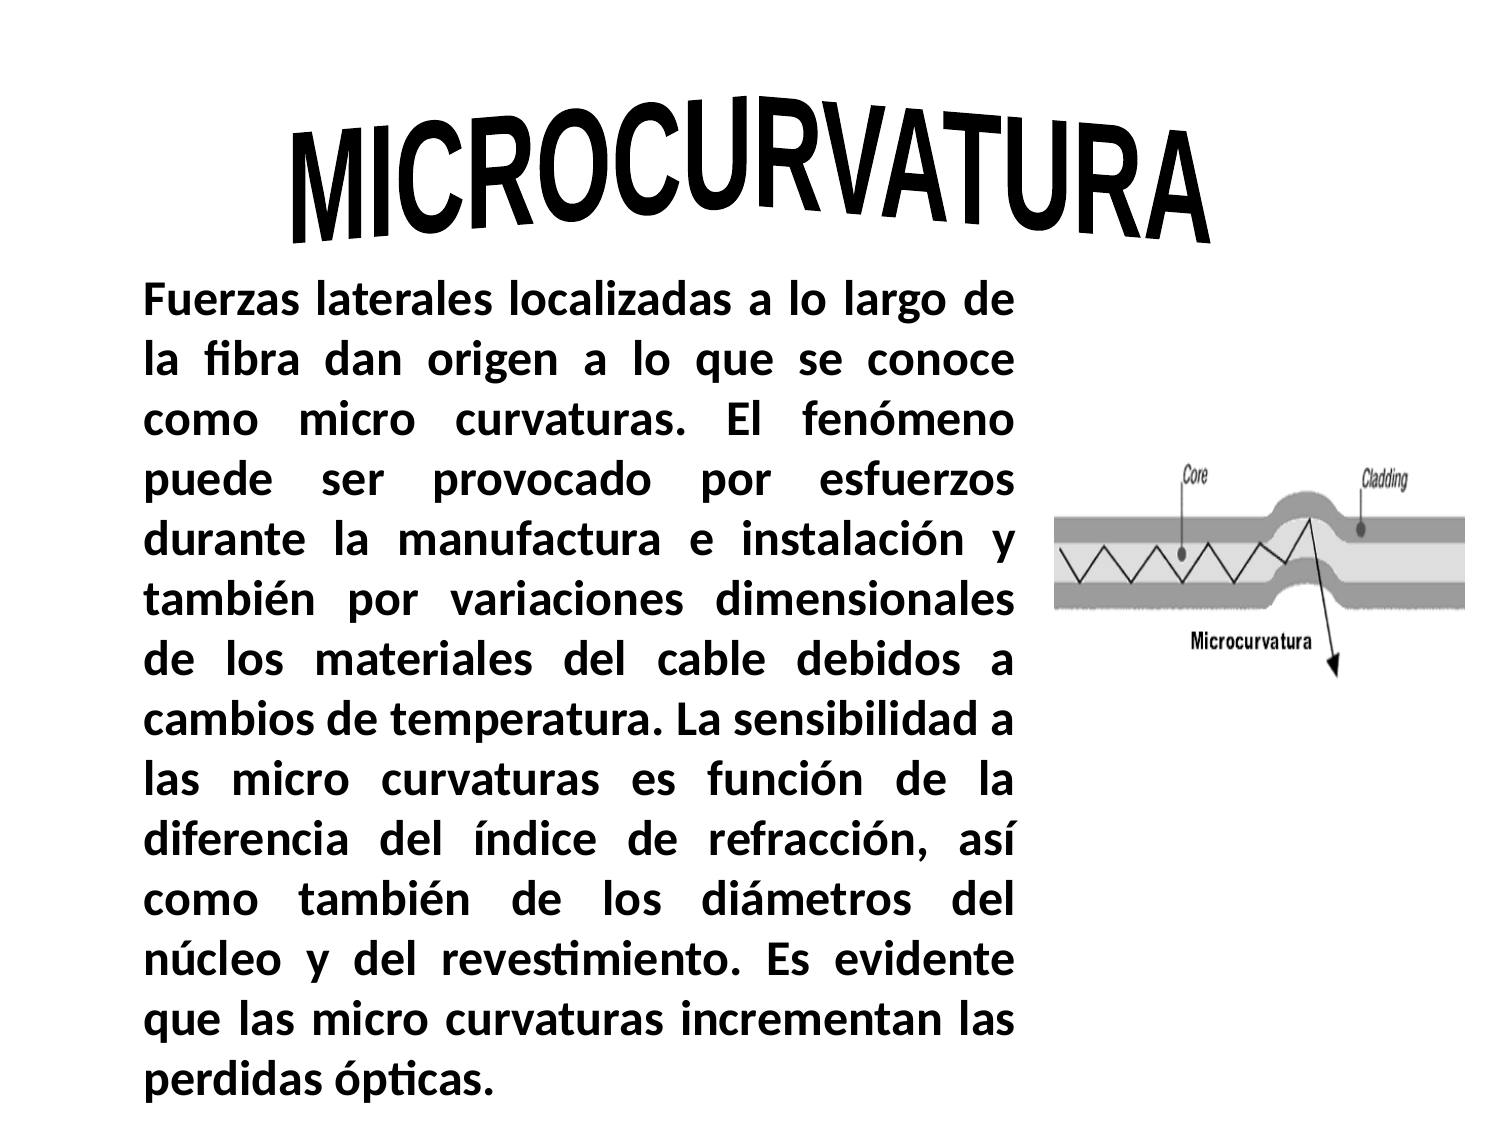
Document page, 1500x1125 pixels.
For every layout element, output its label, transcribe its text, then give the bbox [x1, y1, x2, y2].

text_box Fuerzas laterales localizadas a lo largo de la fibra dan origen a lo que se conoce como micro curvaturas. El fenómeno puede ser provocado por esfuerzos durante la manufactura e instalación y también por variaciones dimensionales de los materiales del cable debidos a cambios de temperatura. La sensibilidad a las micro curvaturas es función de la diferencia del índice de refracción, así como también de los diámetros del núcleo y del revestimiento. Es evidente que las micro curvaturas incrementan las perdidas ópticas. [128, 257, 1032, 1125]
picture [1054, 456, 1466, 700]
